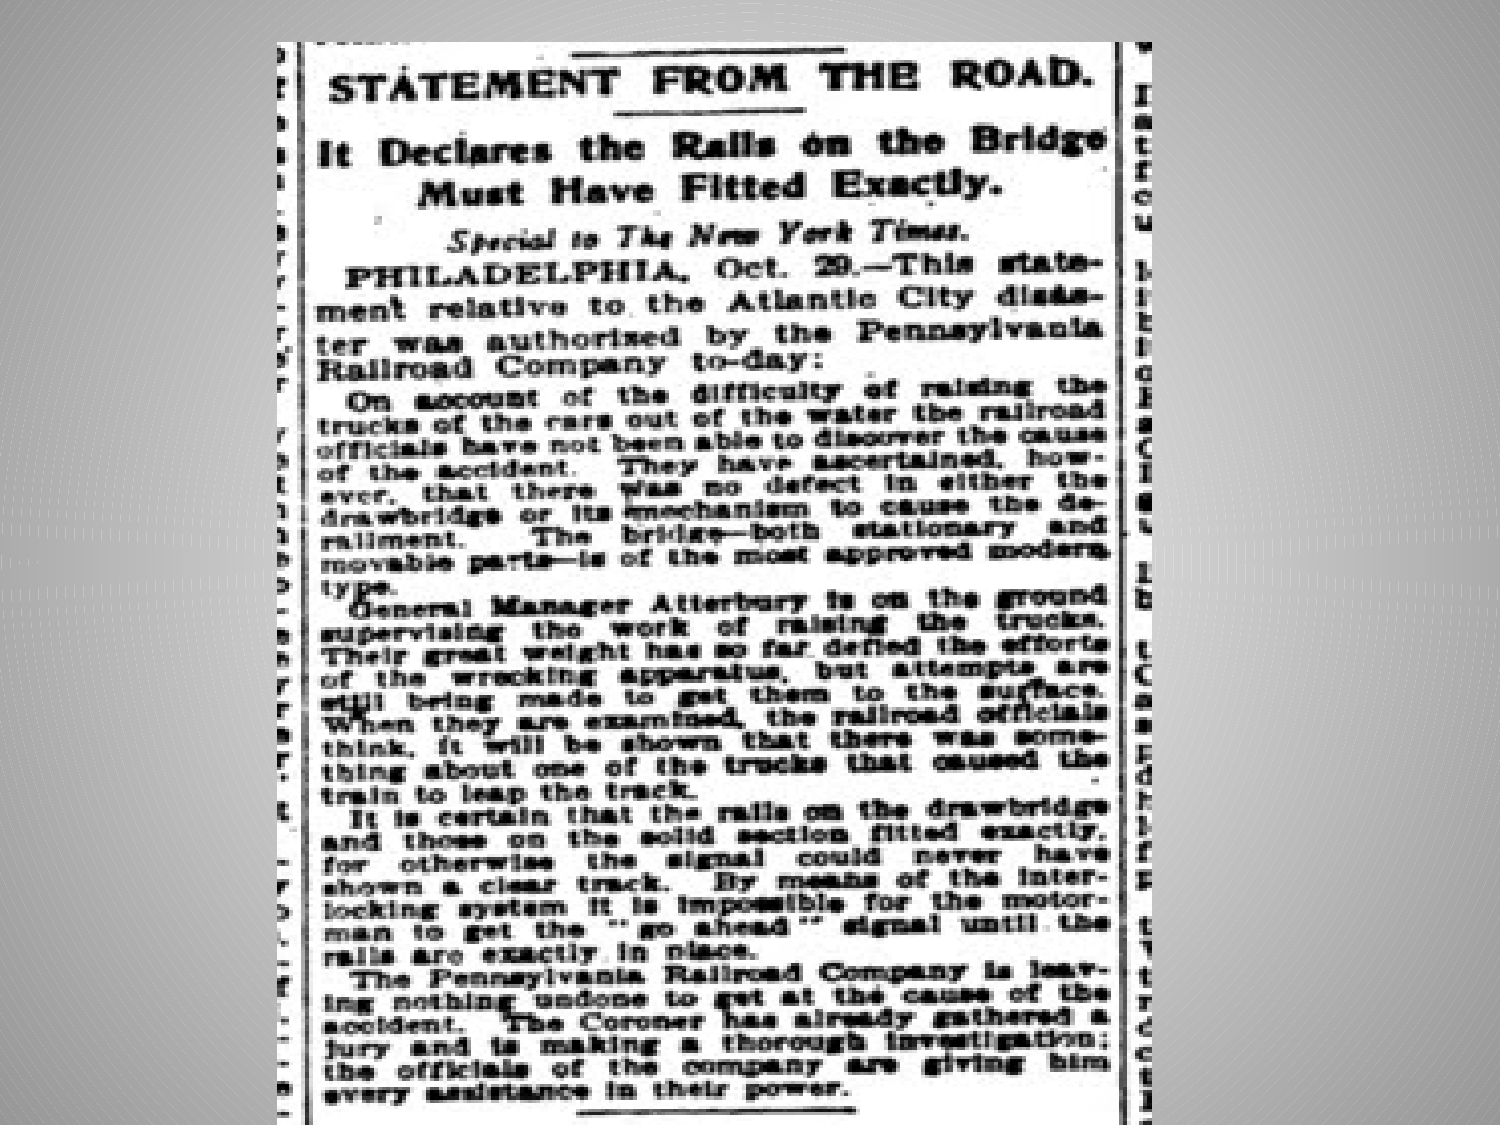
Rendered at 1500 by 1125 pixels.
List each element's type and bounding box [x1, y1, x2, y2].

list [277, 42, 1152, 1125]
